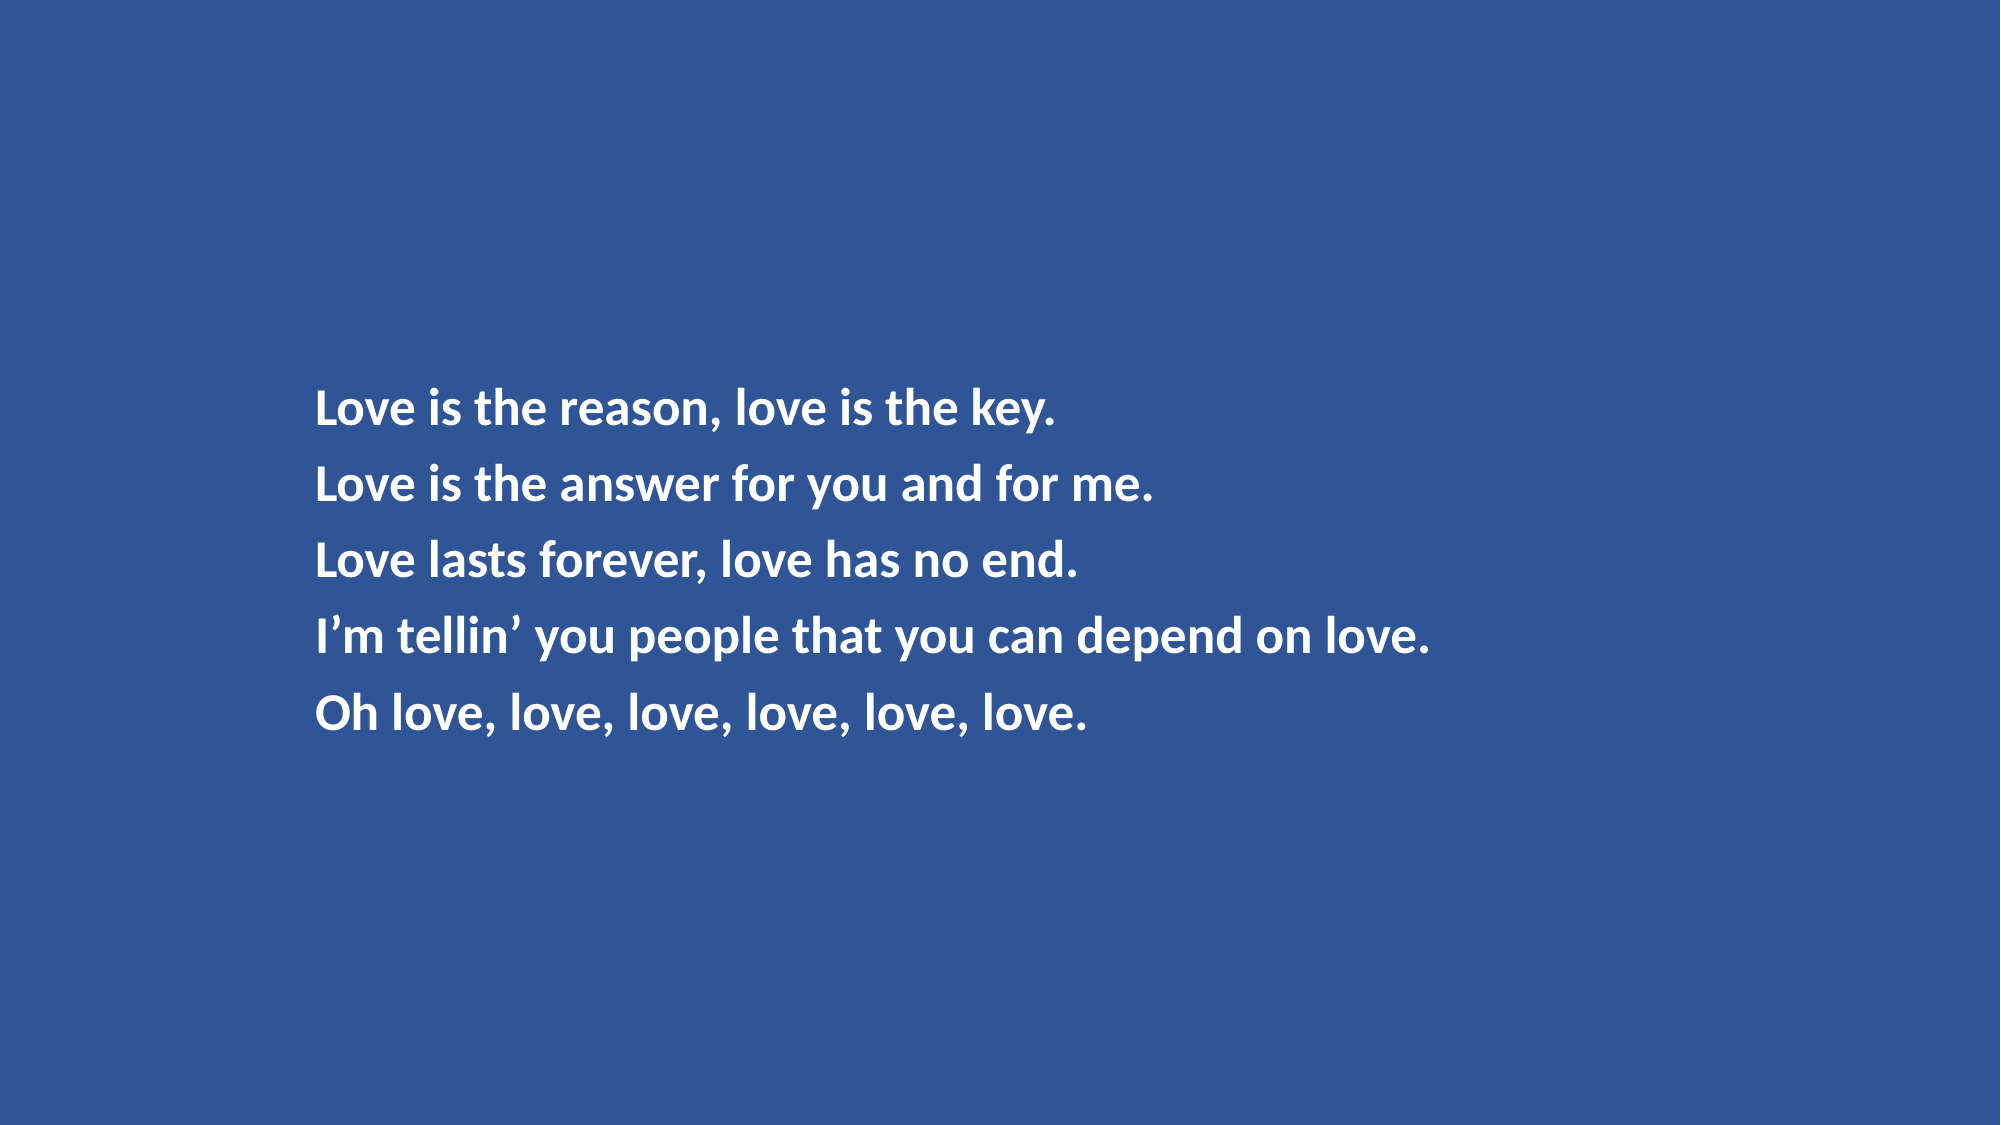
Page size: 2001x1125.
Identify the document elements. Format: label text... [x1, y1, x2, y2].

list Love is the reason, love is the key. Love is the answer for you and for me. Love lasts forever, love has no end. I’m tellin’ you people that you can depend on love. Oh love, love, love, love, love, love. [300, 372, 1700, 753]
